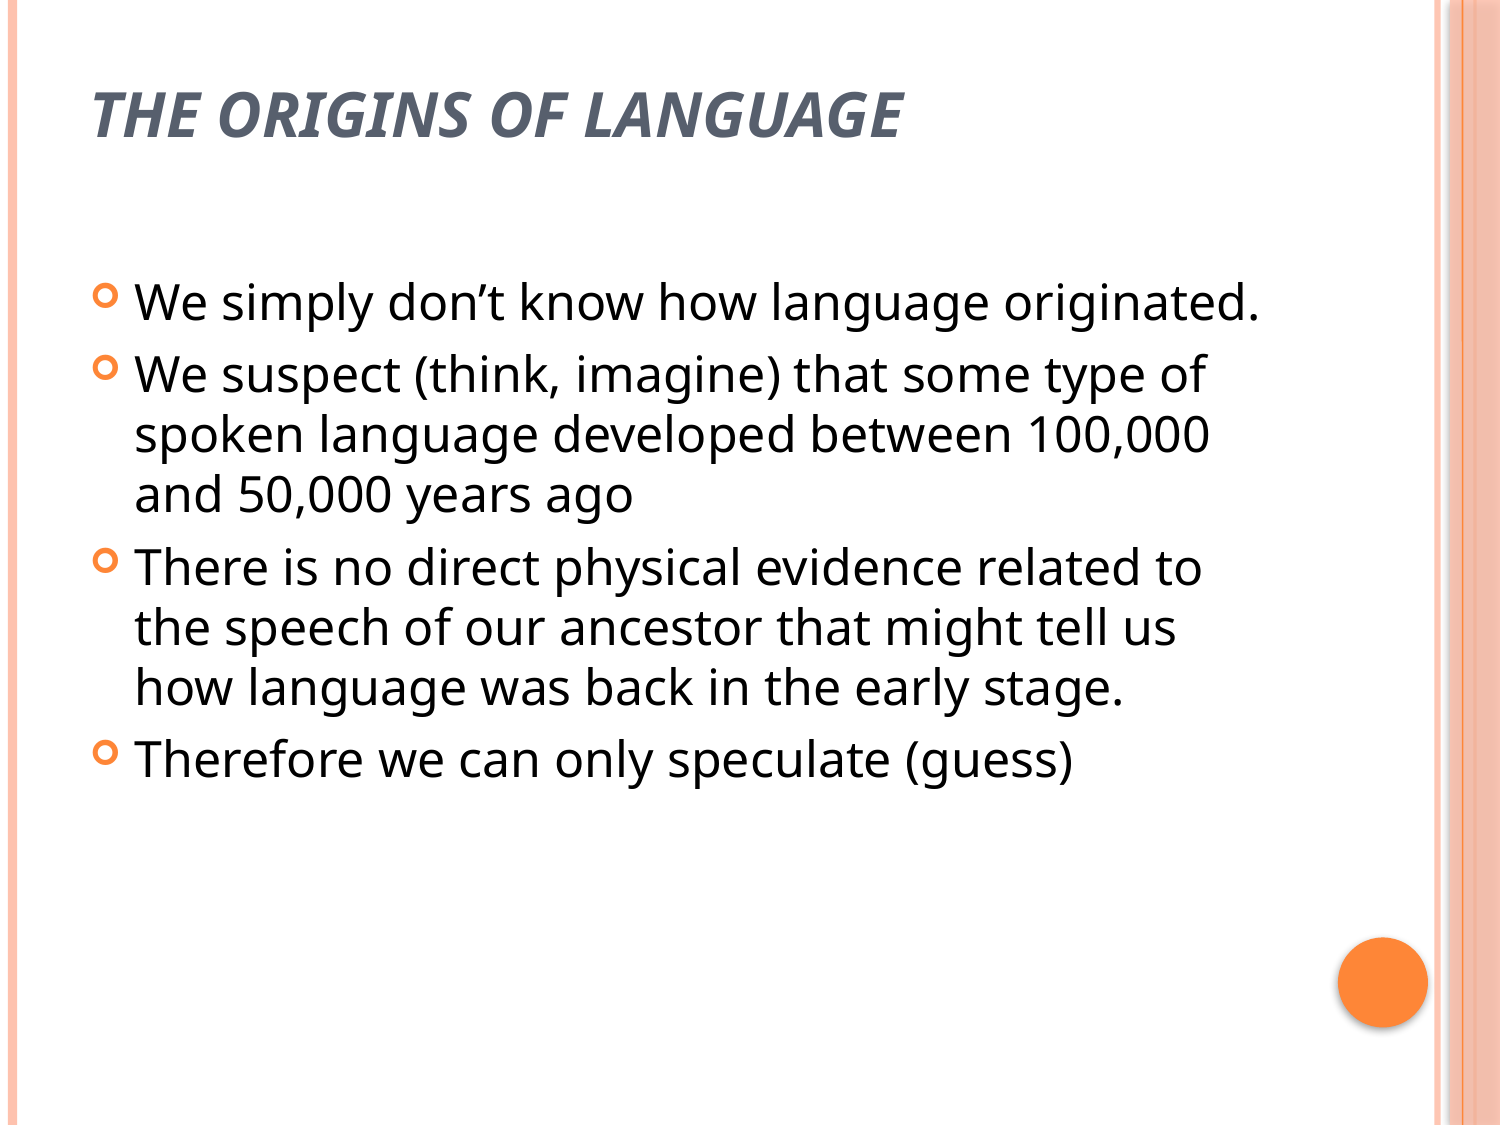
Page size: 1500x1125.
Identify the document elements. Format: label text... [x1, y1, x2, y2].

title The origins of language [75, 45, 1300, 233]
list We simply don’t know how language originated. We suspect (think, imagine) that some type of spoken language developed between 100,000 and 50,000 years ago There is no direct physical evidence related to the speech of our ancestor that might tell us how language was back in the early stage. Therefore we can only speculate (guess) [75, 262, 1300, 1062]
